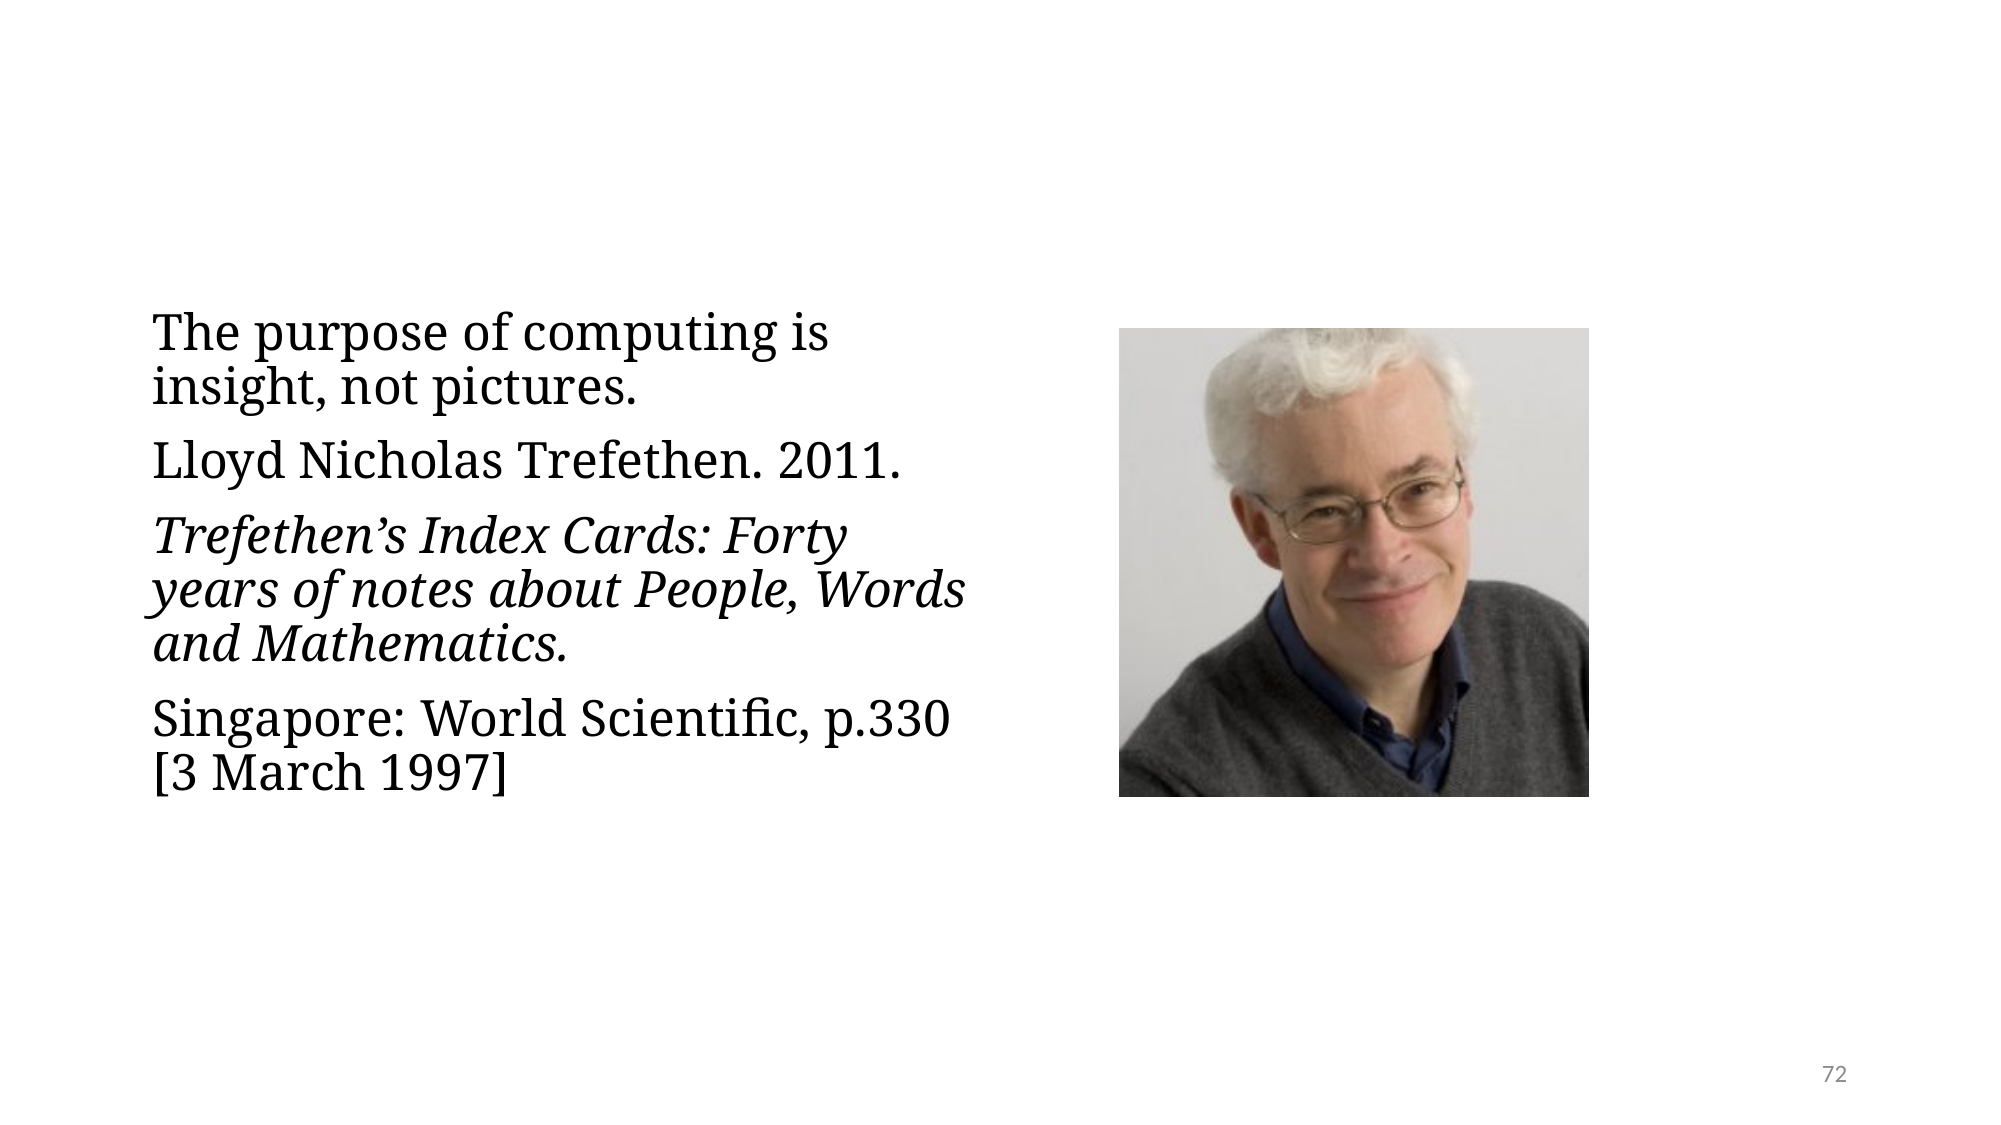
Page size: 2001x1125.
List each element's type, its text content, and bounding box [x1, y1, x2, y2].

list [1119, 328, 1589, 797]
slide_number 72 [1412, 1042, 1863, 1103]
list The purpose of computing is insight, not pictures. Lloyd Nicholas Trefethen. 2011. Trefethen’s Index Cards: Forty years of notes about People, Words and Mathematics. Singapore: World Scientific, p.330 [3 March 1997] [137, 299, 988, 1014]
